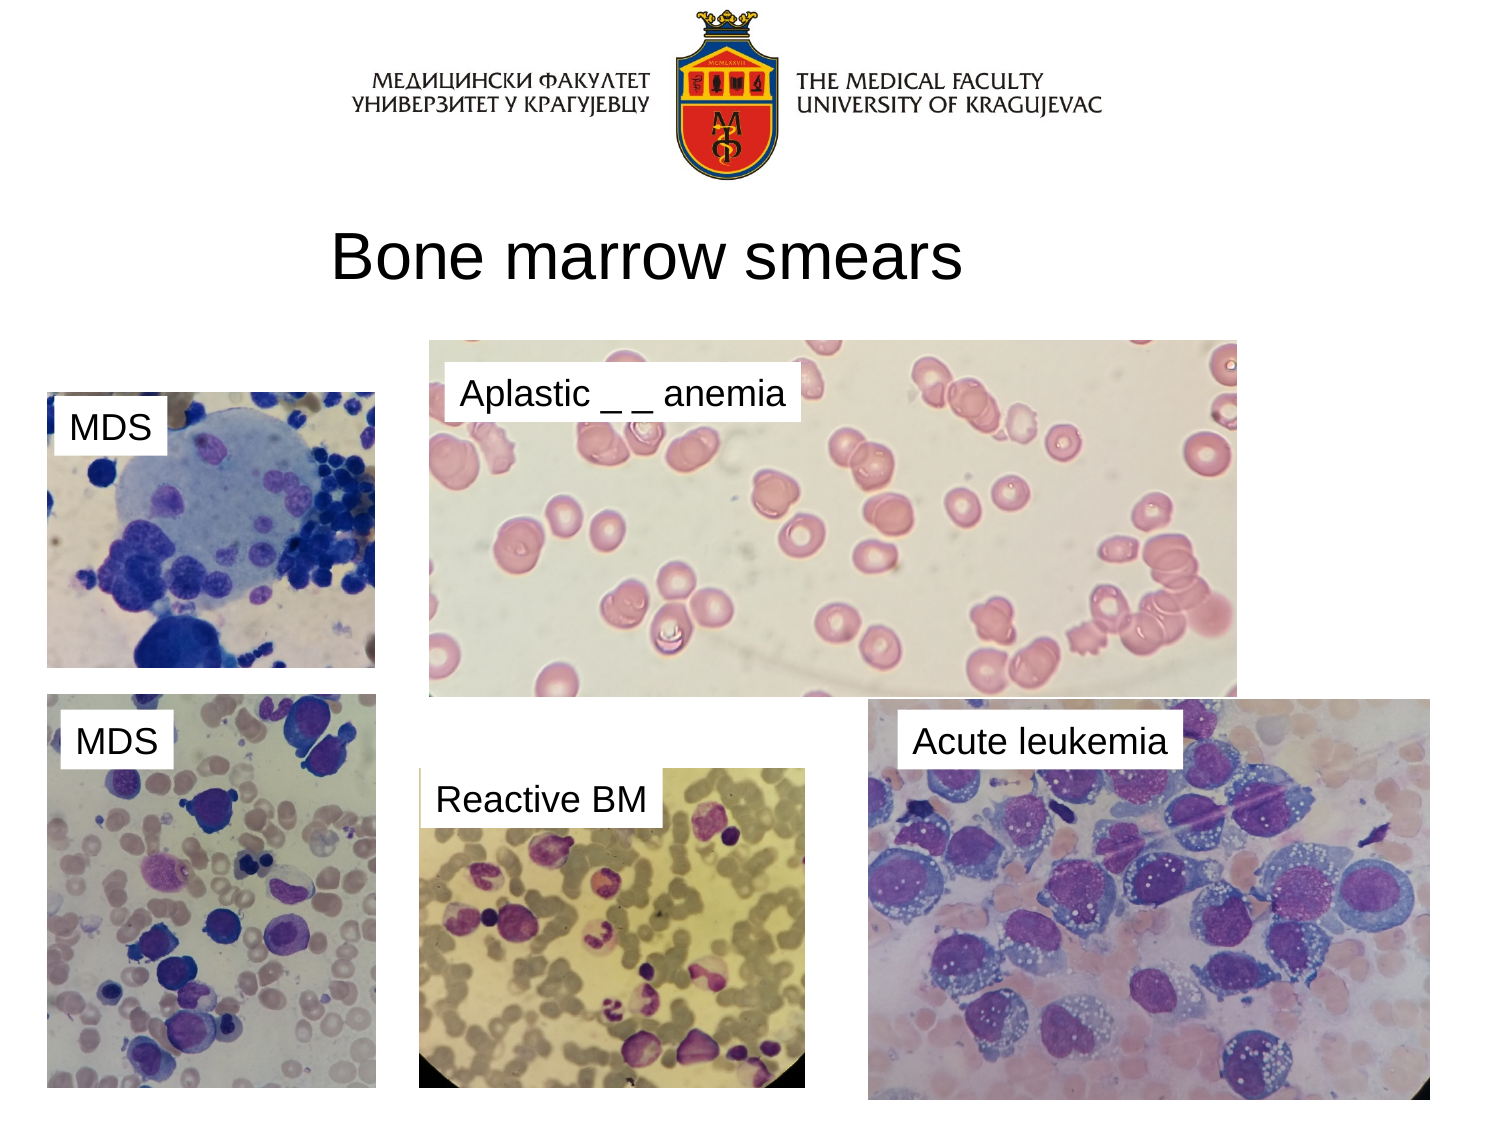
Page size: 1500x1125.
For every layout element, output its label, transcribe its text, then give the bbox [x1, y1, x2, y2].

picture [429, 340, 1237, 697]
text_box Bone marrow smears [315, 205, 980, 301]
picture [46, 392, 376, 668]
picture [328, 0, 1125, 191]
picture [867, 698, 1430, 1100]
picture [418, 768, 806, 1088]
picture [47, 694, 376, 1088]
